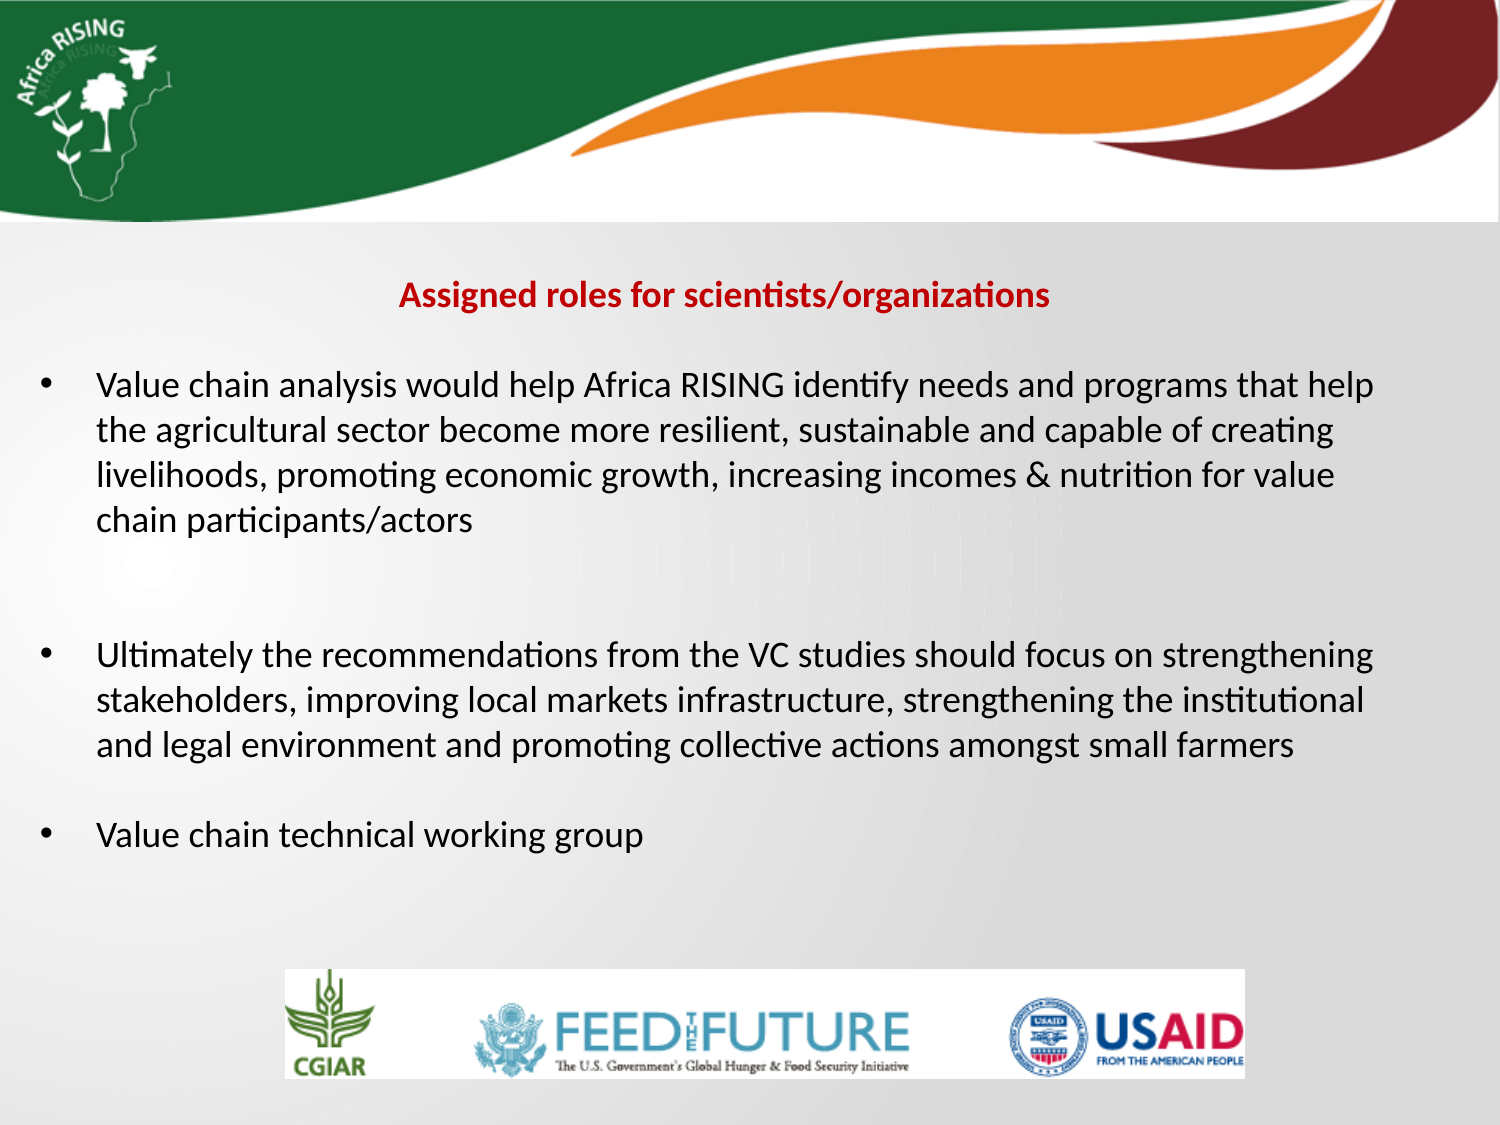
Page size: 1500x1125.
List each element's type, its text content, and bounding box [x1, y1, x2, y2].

picture [0, 0, 1499, 222]
picture [285, 1051, 1245, 1079]
text_box Assigned roles for scientists/organizations Value chain analysis would help Africa RISING identify needs and programs that help the agricultural sector become more resilient, sustainable and capable of creating livelihoods, promoting economic growth, increasing incomes & nutrition for value chain participants/actors Ultimately the recommendations from the VC studies should focus on strengthening stakeholders, improving local markets infrastructure, strengthening the institutional and legal environment and promoting collective actions amongst small farmers Value chain technical working group [24, 262, 1425, 1051]
